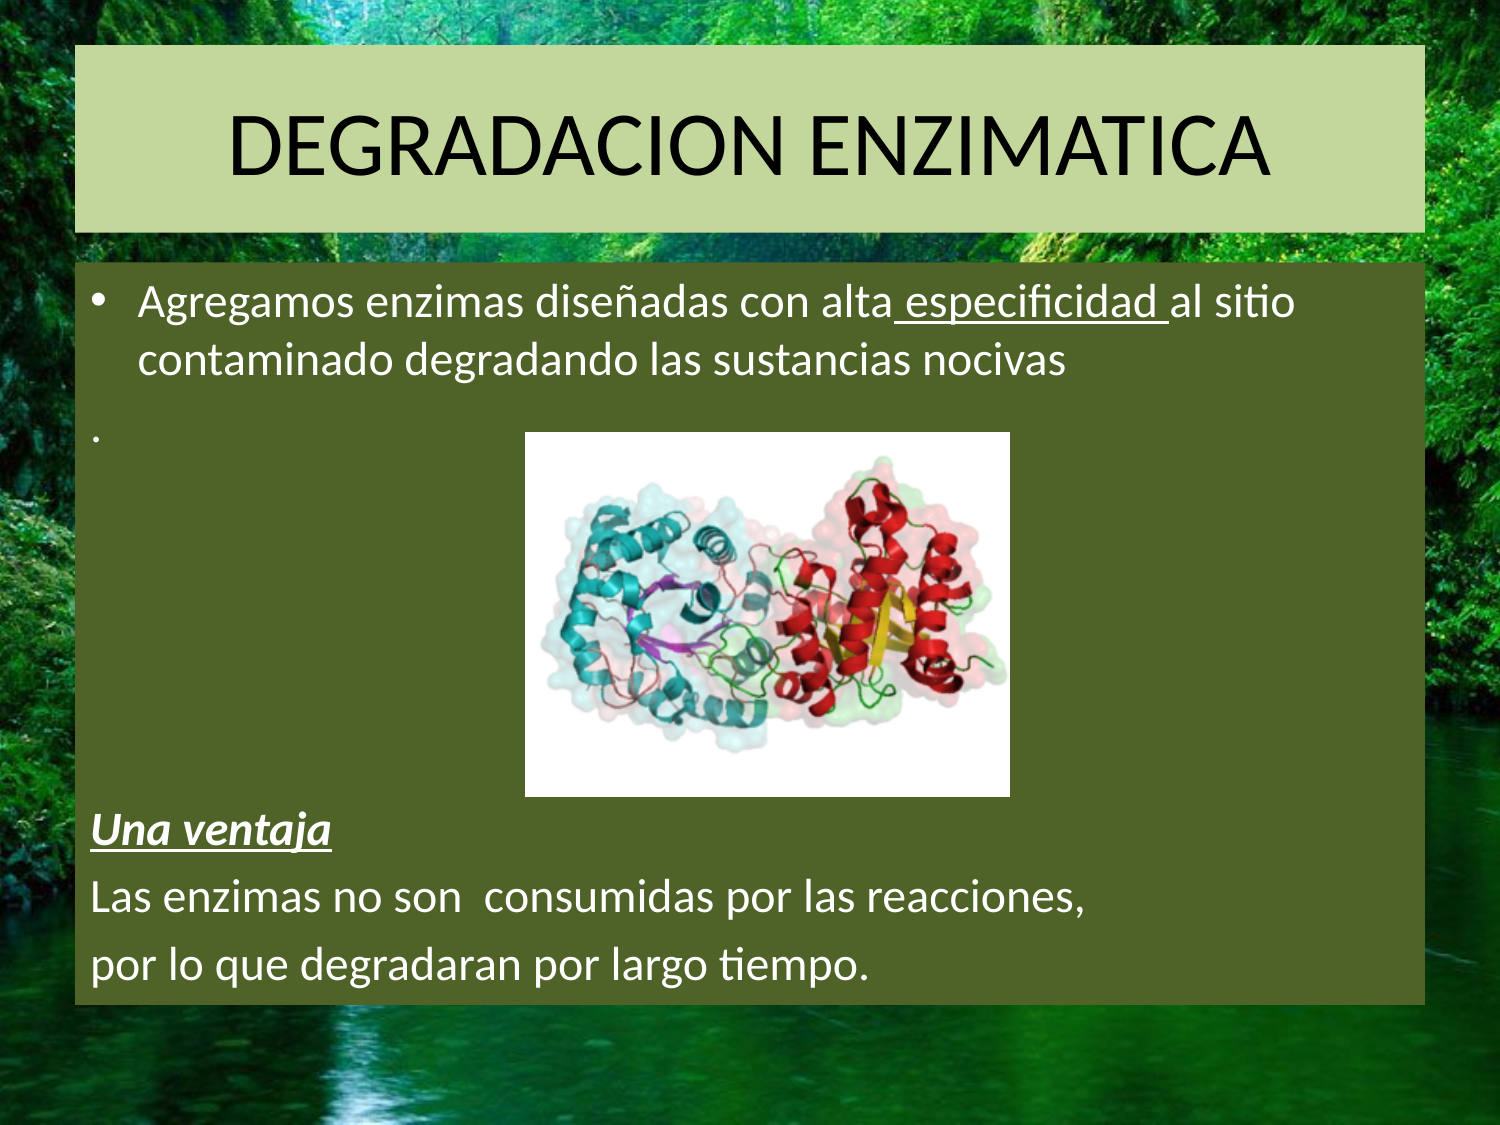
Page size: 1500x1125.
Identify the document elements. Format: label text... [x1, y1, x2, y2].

list Agregamos enzimas diseñadas con alta especificidad al sitio contaminado degradando las sustancias nocivas . Una ventaja Las enzimas no son consumidas por las reacciones, por lo que degradaran por largo tiempo. [75, 262, 1425, 1005]
title DEGRADACION ENZIMATICA [75, 45, 1425, 233]
picture [0, 0, 1500, 1125]
